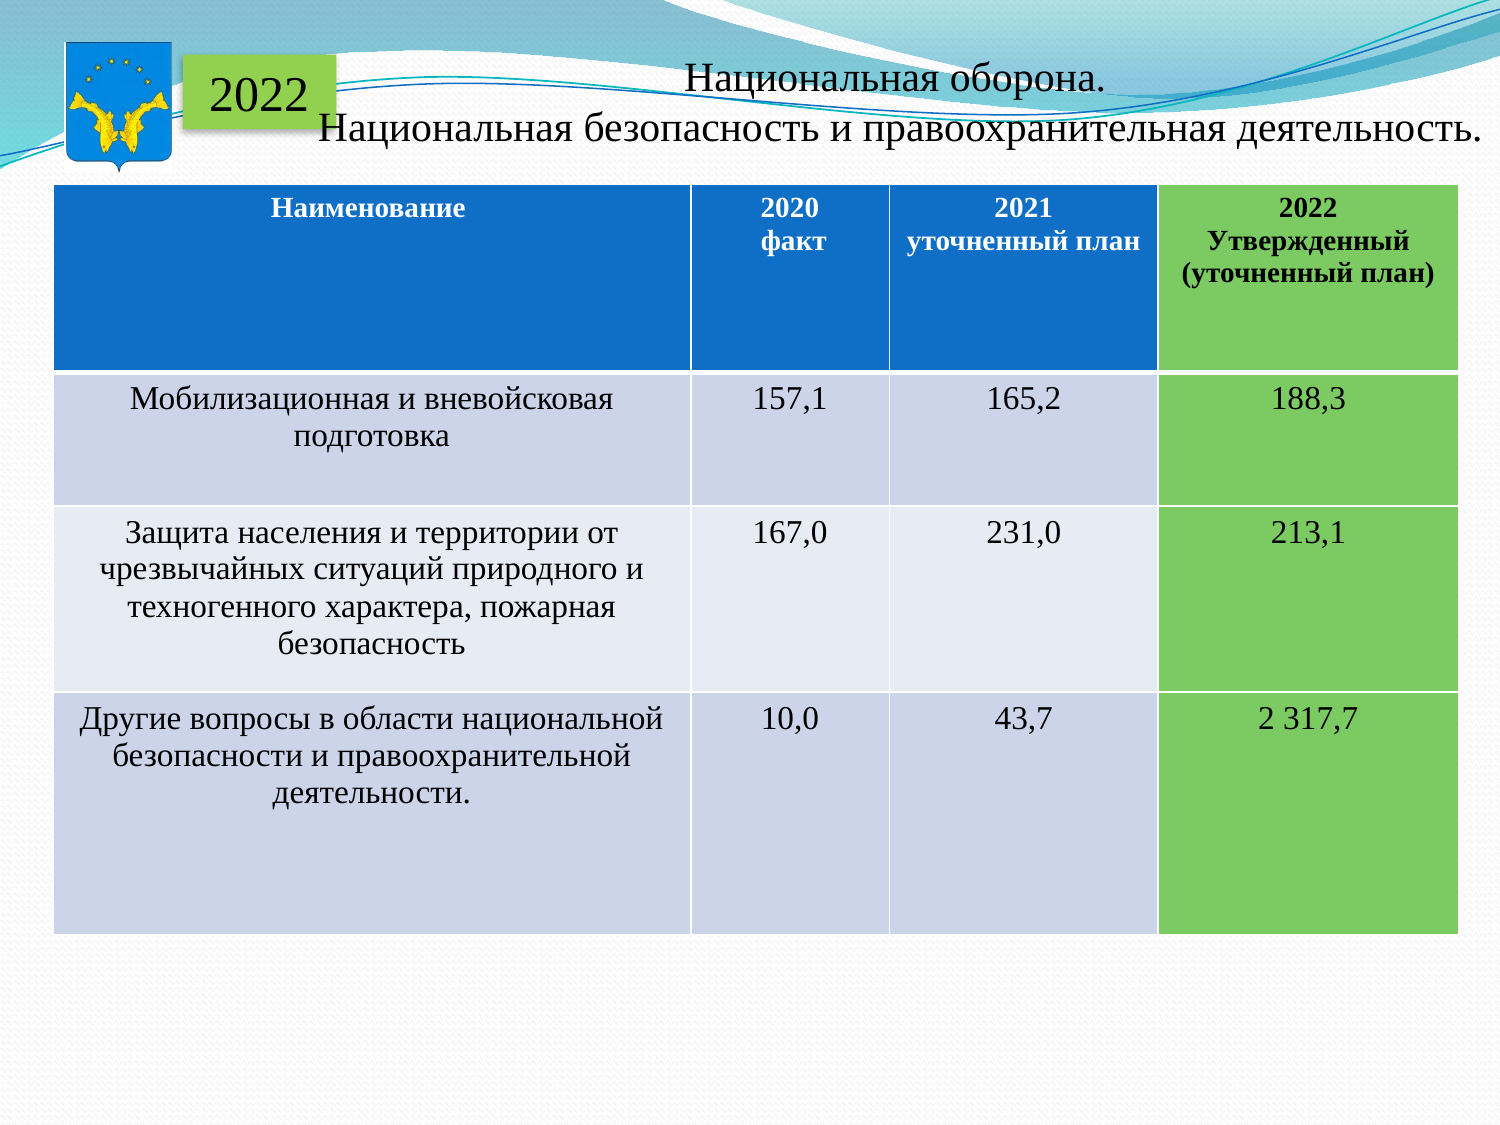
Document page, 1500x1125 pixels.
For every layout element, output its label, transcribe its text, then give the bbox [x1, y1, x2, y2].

table_header Наименование [54, 185, 690, 370]
table_cell 213,1 [1159, 507, 1458, 691]
table_cell 188,3 [1159, 375, 1458, 505]
table_cell 231,0 [890, 507, 1157, 691]
table_header 2020 факт [692, 185, 889, 370]
table_cell 2 317,7 [1159, 693, 1458, 934]
table_cell Мобилизационная и вневойсковая подготовка [54, 375, 690, 505]
table_cell Другие вопросы в области национальной безопасности и правоохранительной деятельности. [54, 693, 690, 934]
table_cell 167,0 [692, 507, 889, 691]
table_cell 165,2 [890, 375, 1157, 505]
table_cell Защита населения и территории от чрезвычайных ситуаций природного и техногенного характера, пожарная безопасность [54, 507, 690, 691]
table_cell 43,7 [890, 693, 1157, 934]
table_header 2021 уточненный план [890, 185, 1157, 370]
table_cell 10,0 [692, 693, 889, 934]
table_header 2022 Утвержденный (уточненный план) [1159, 185, 1458, 370]
text_box 2022 [182, 54, 301, 130]
table_cell 157,1 [692, 375, 889, 505]
picture [64, 42, 172, 173]
text_box Национальная оборона. Национальная безопасность и правоохранительная деятельность. [301, 42, 1500, 158]
